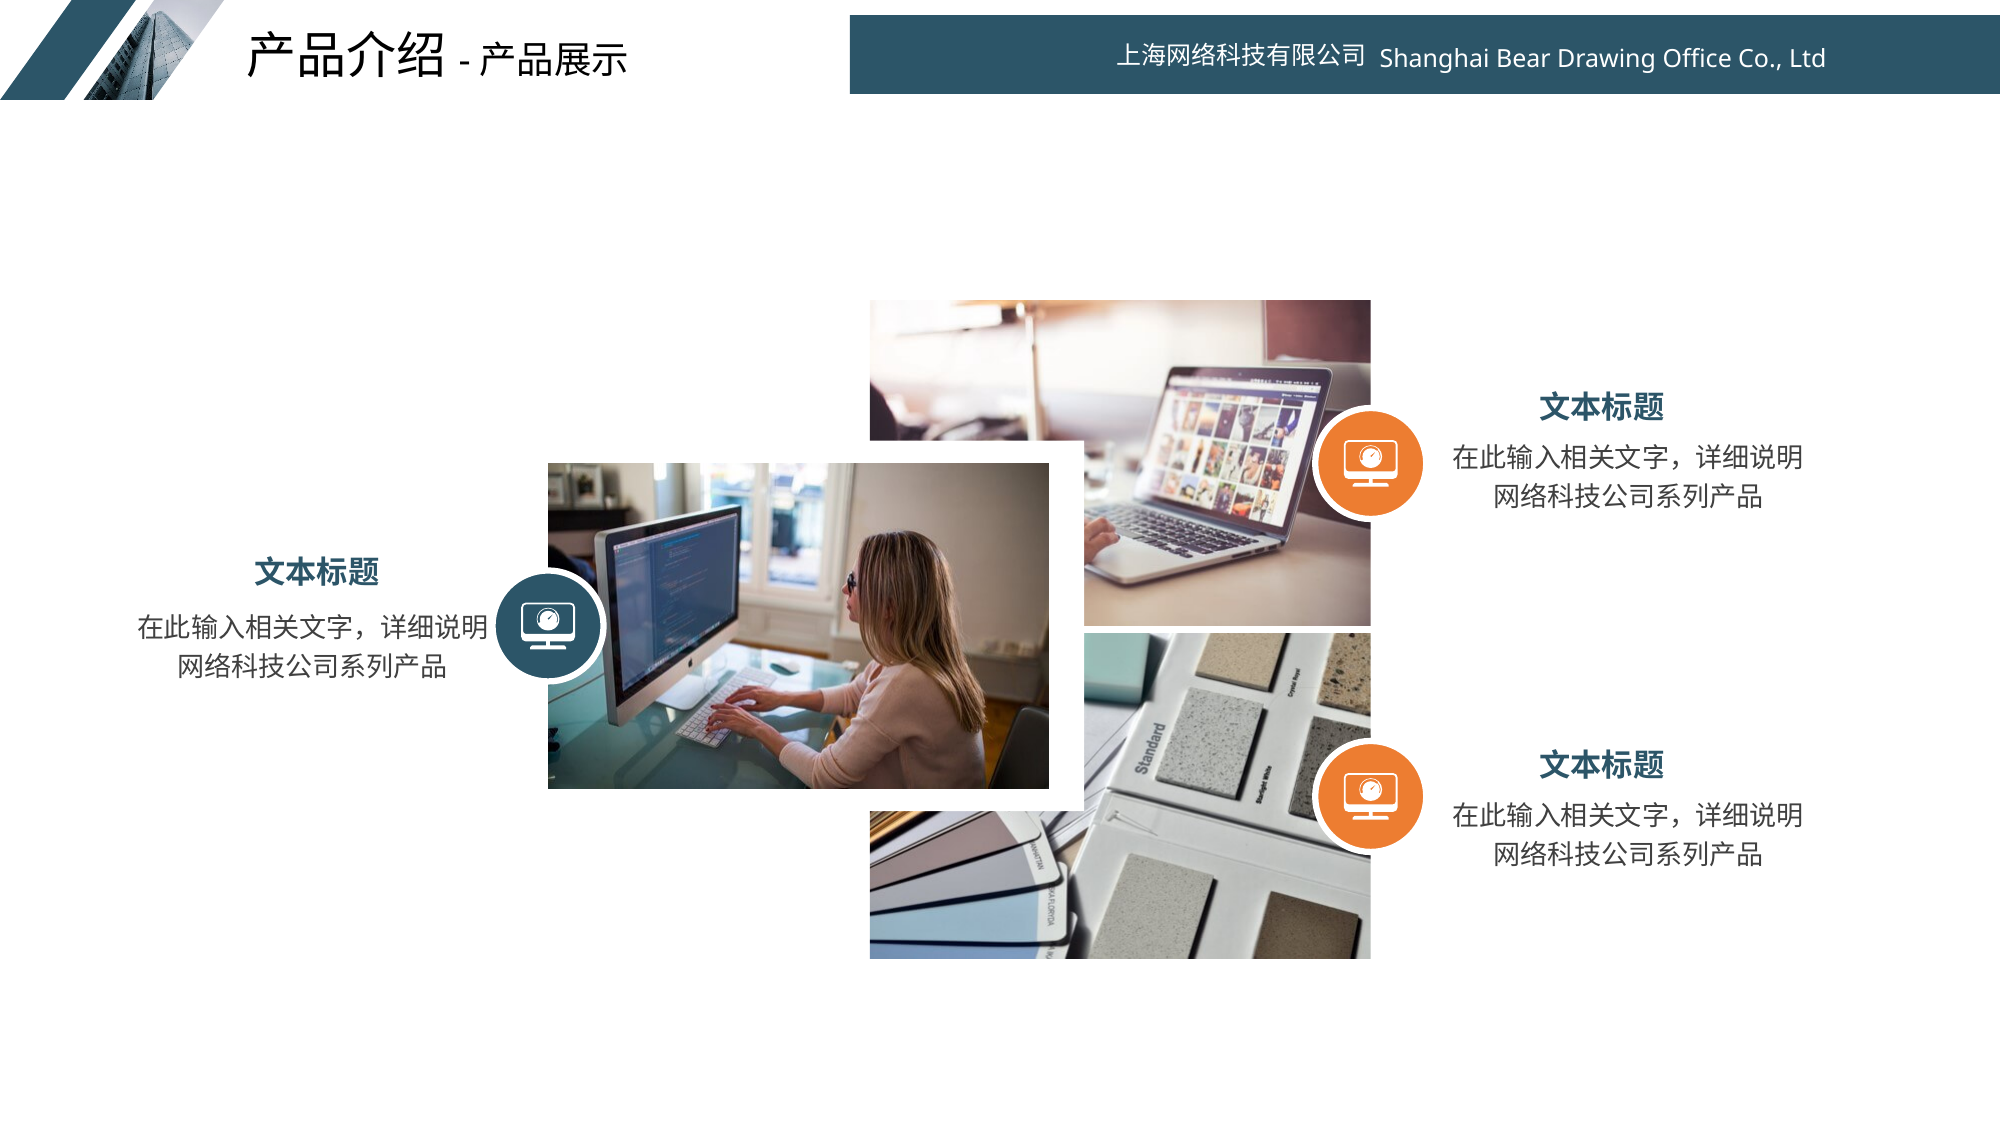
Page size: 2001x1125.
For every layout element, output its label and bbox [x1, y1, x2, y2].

text_box [1440, 739, 1816, 917]
text_box [869, 300, 1372, 627]
text_box [869, 633, 1372, 960]
text_box [1315, 407, 1427, 519]
text_box [1315, 740, 1427, 852]
text_box [0, 0, 900, 100]
text_box [501, 570, 604, 682]
text_box [1440, 381, 1816, 519]
text_box [125, 547, 501, 689]
text_box [900, 15, 2000, 94]
text_box [512, 440, 1085, 812]
text_box [547, 462, 1050, 789]
